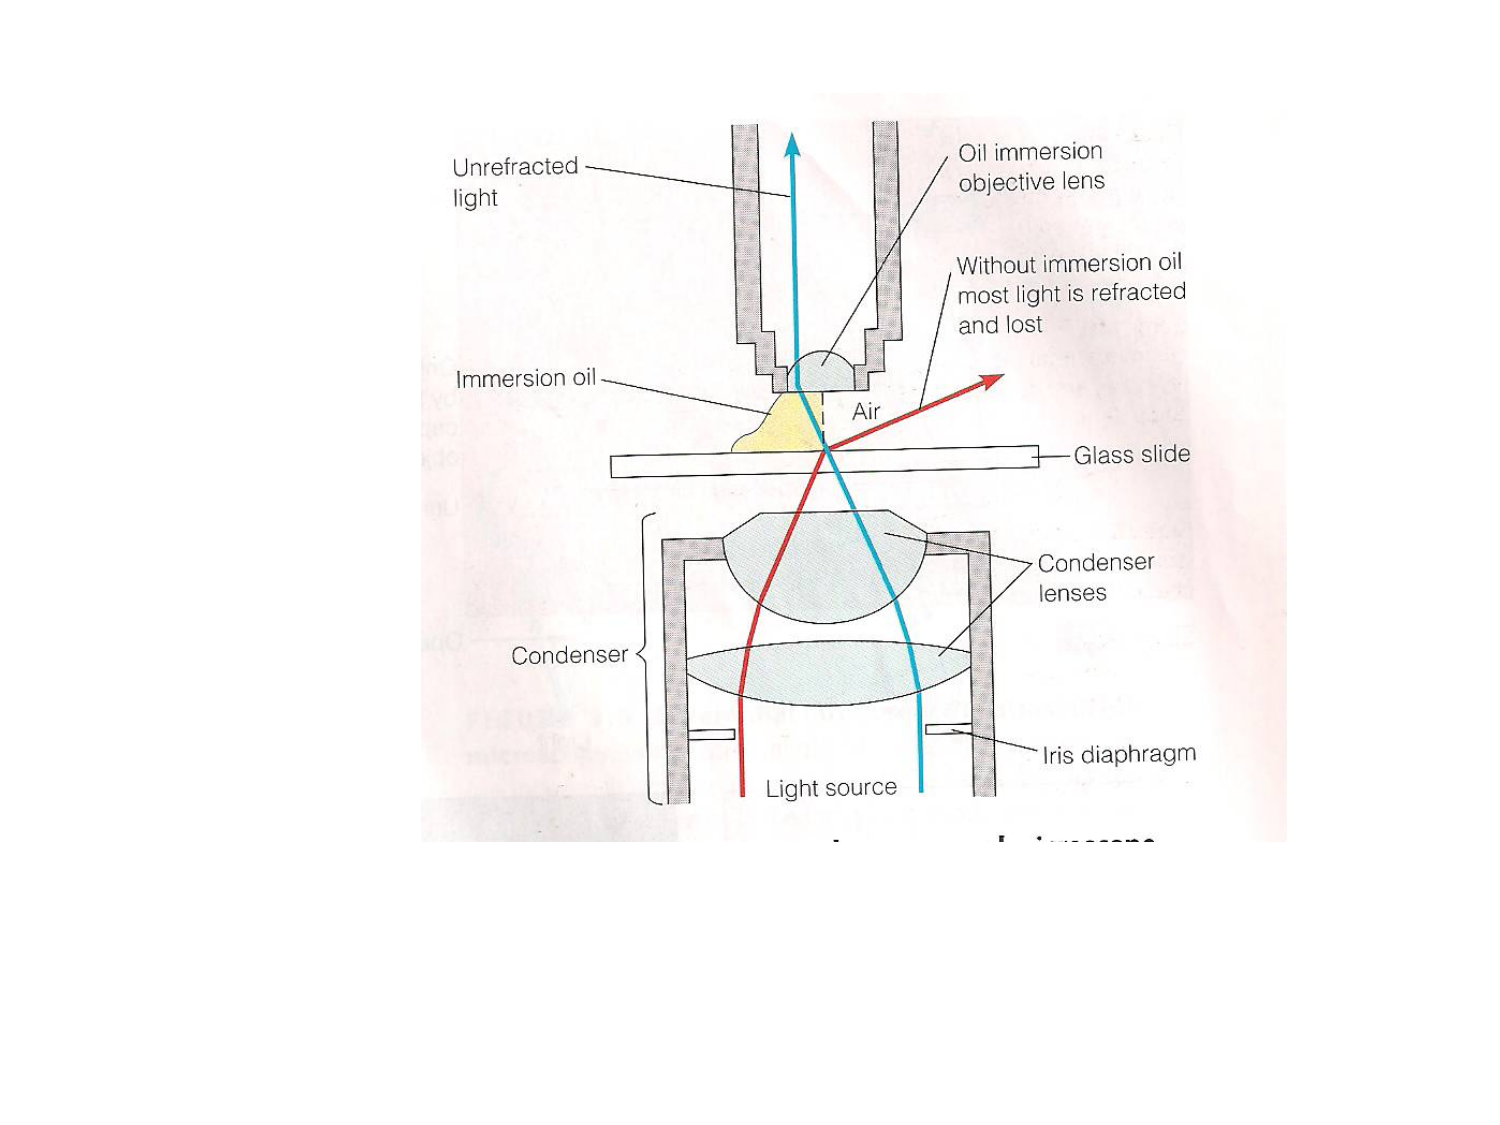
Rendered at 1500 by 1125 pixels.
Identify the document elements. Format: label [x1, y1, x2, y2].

picture [421, 93, 1287, 843]
